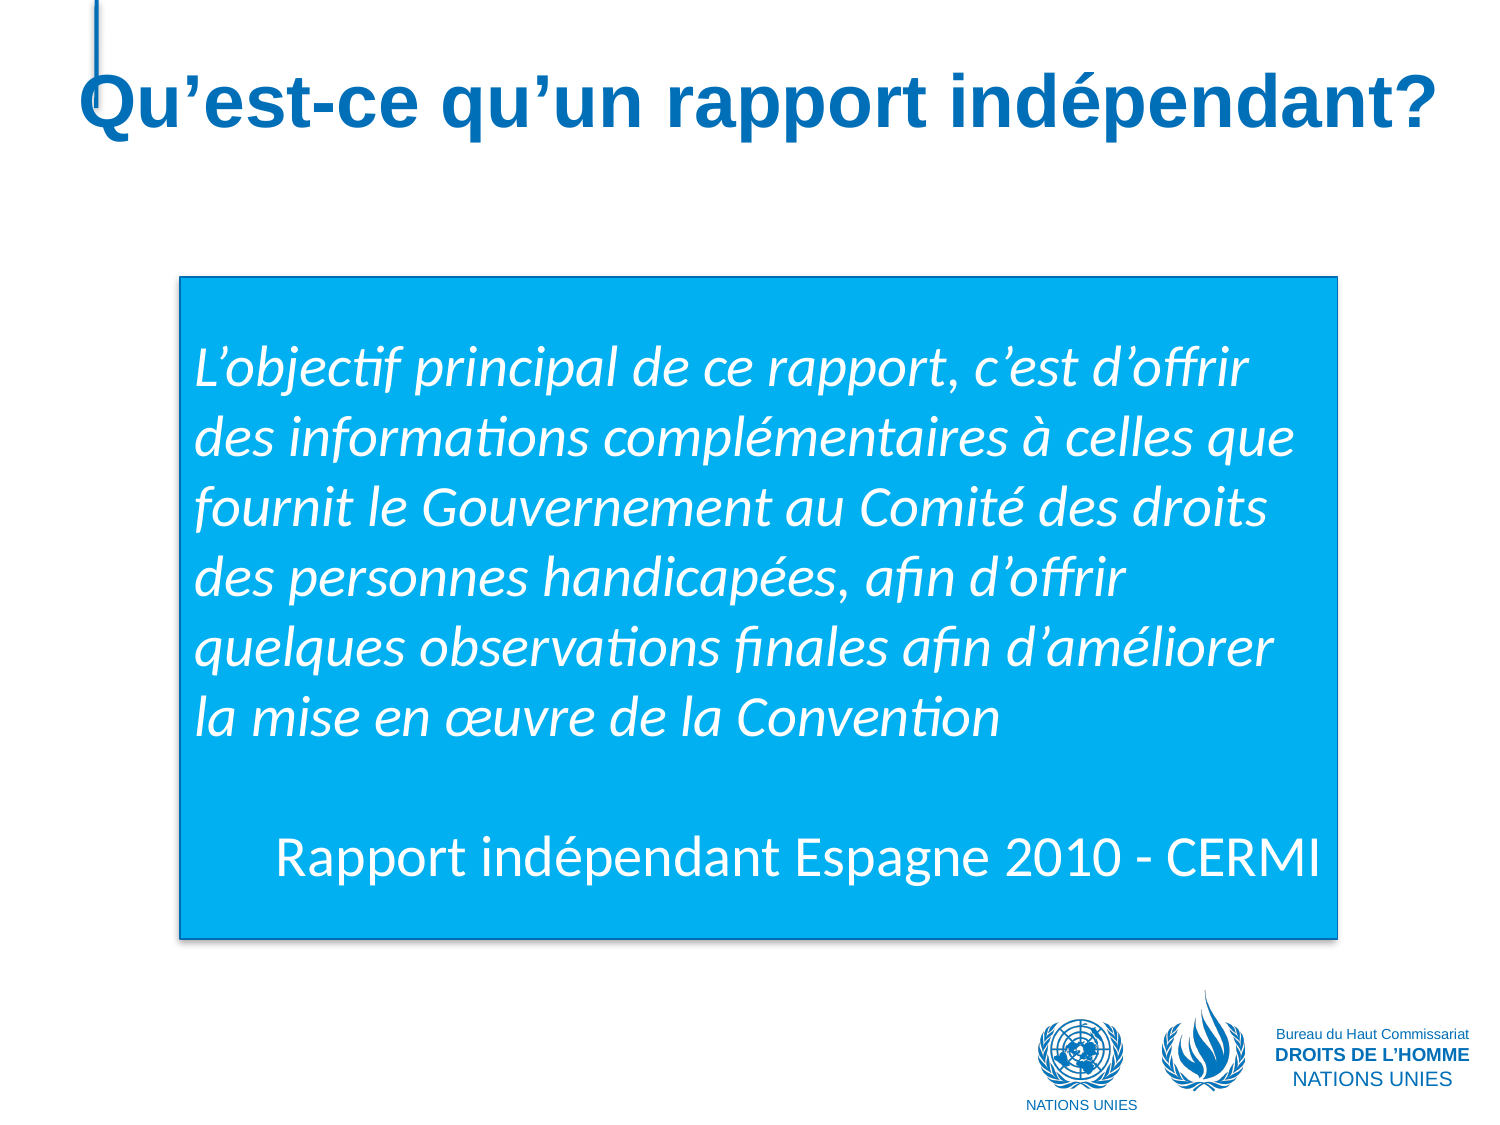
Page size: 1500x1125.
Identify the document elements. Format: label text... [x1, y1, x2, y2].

text_box [189, 223, 1348, 995]
text_box NATIONS UNIES [980, 1088, 1184, 1121]
text_box L’objectif principal de ce rapport, c’est d’offrir des informations complémentaires à celles que fournit le Gouvernement au Comité des droits des personnes handicapées, afin d’offrir quelques observations finales afin d’améliorer la mise en œuvre de la Convention Rapport indépendant Espagne 2010 - CERMI [179, 276, 1338, 940]
picture [1037, 990, 1457, 1107]
title Qu’est-ce qu’un rapport indépendant? [52, 45, 1468, 224]
text_box Bureau du Haut Commissariat DROITS DE L’HOMME NATIONS UNIES [1245, 1017, 1500, 1098]
